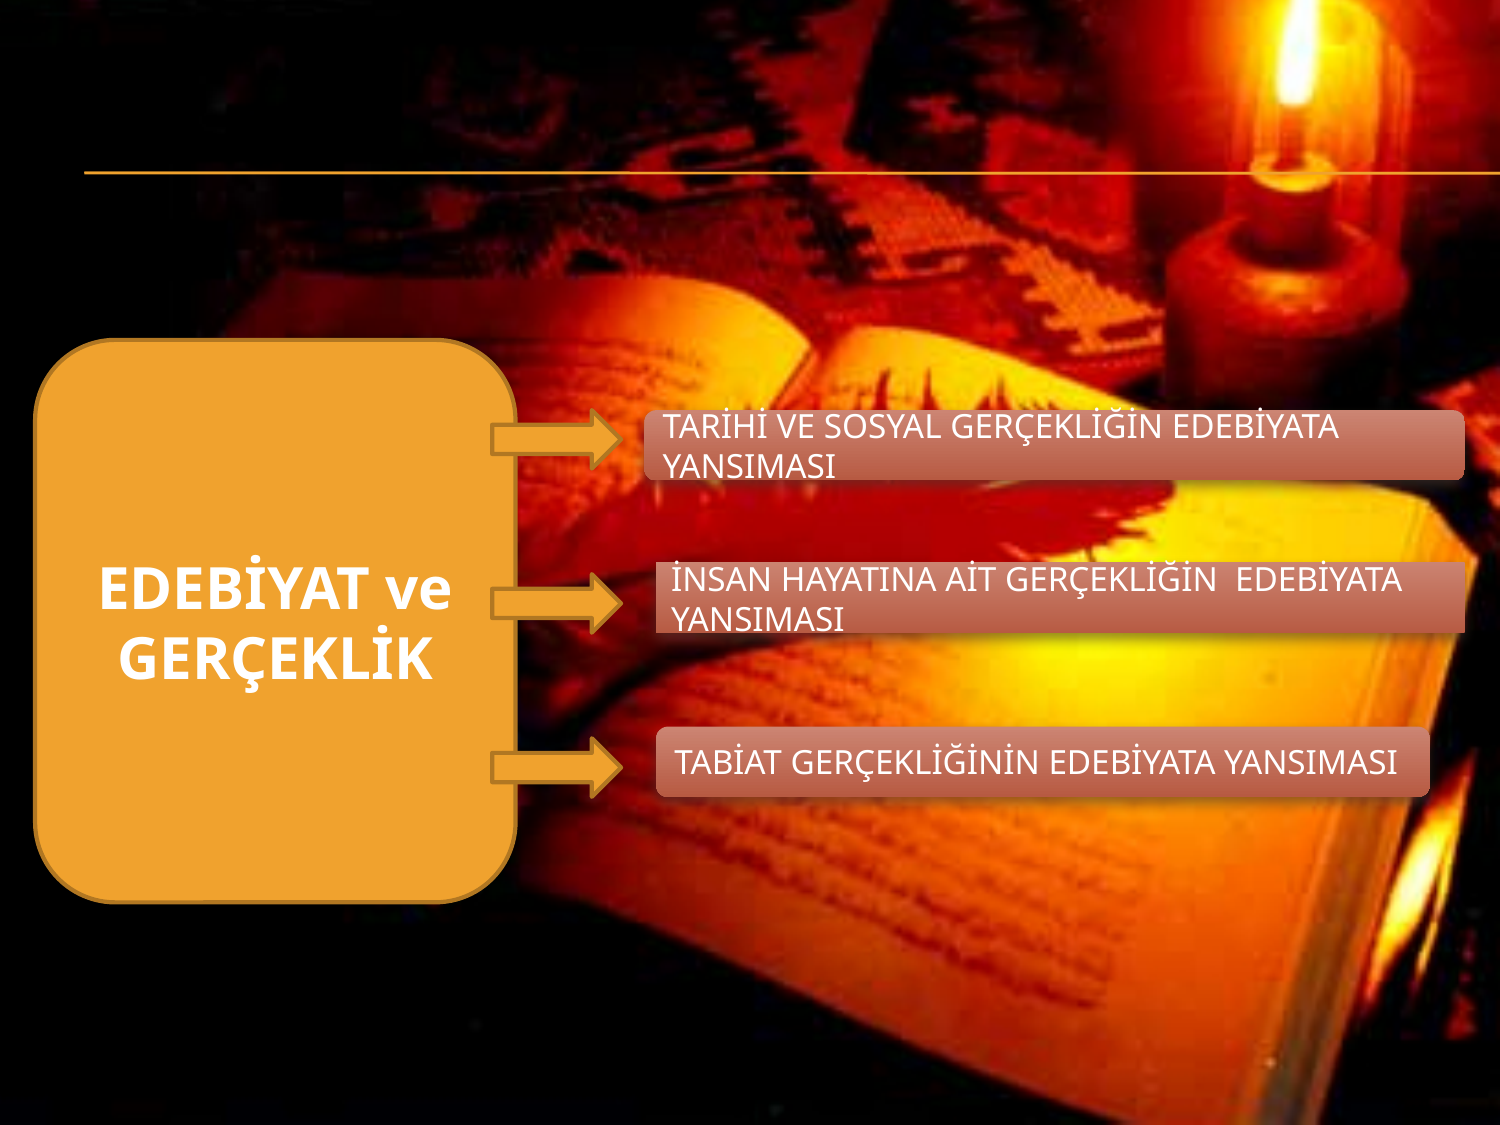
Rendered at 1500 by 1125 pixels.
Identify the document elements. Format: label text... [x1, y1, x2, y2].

text_box TABİAT GERÇEKLİĞİNİN EDEBİYATA YANSIMASI [656, 726, 1430, 797]
picture [0, 0, 1500, 1125]
text_box İNSAN HAYATINA AİT GERÇEKLİĞİN EDEBİYATA YANSIMASI [656, 562, 1465, 633]
text_box [490, 572, 624, 635]
text_box TARİHİ VE SOSYAL GERÇEKLİĞİN EDEBİYATA YANSIMASI [644, 410, 1465, 481]
text_box EDEBİYAT ve GERÇEKLİK [32, 337, 518, 905]
text_box [490, 408, 624, 471]
text_box [490, 736, 624, 799]
